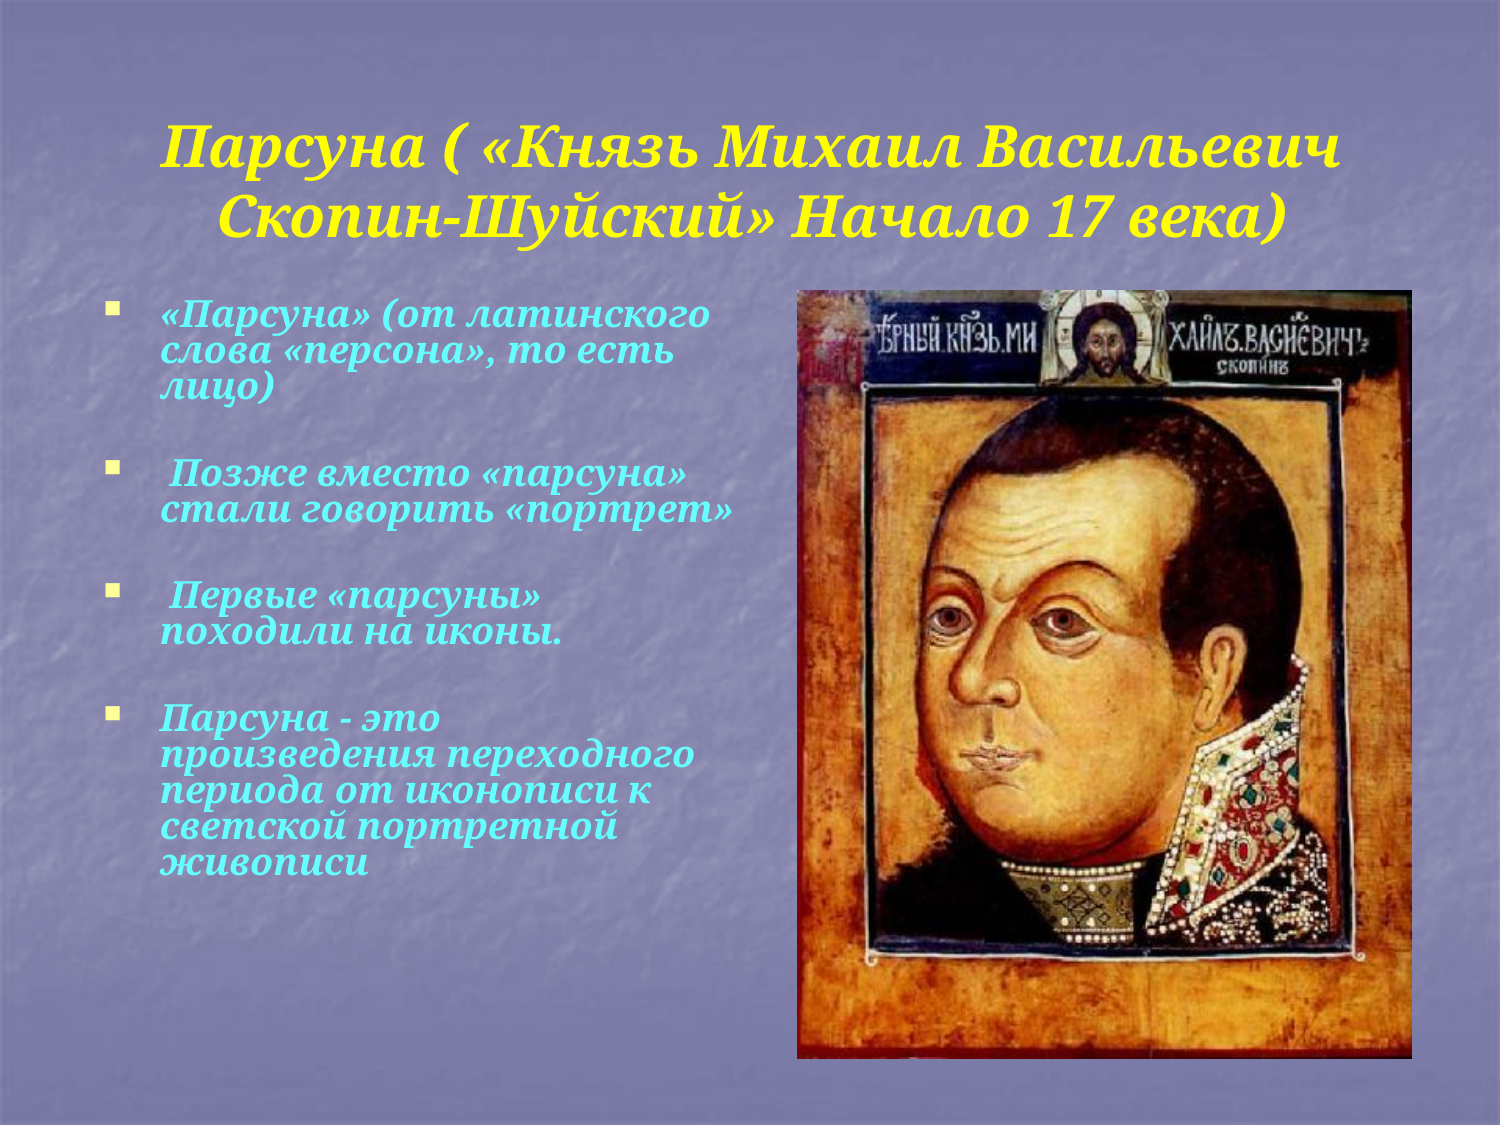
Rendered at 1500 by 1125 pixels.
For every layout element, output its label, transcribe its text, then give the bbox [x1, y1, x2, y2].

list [796, 290, 1412, 1059]
list «Парсуна» (от латинского слова «персона», то есть лицо) Позже вместо «парсуна» стали говорить «портрет» Первые «парсуны» походили на иконы. Парсуна - это произведения переходного периода от иконописи к светской портретной живописи [88, 290, 751, 957]
title Парсуна ( «Князь Михаил Васильевич Скопин-Шуйский» Начало 17 века) [76, 66, 1427, 292]
